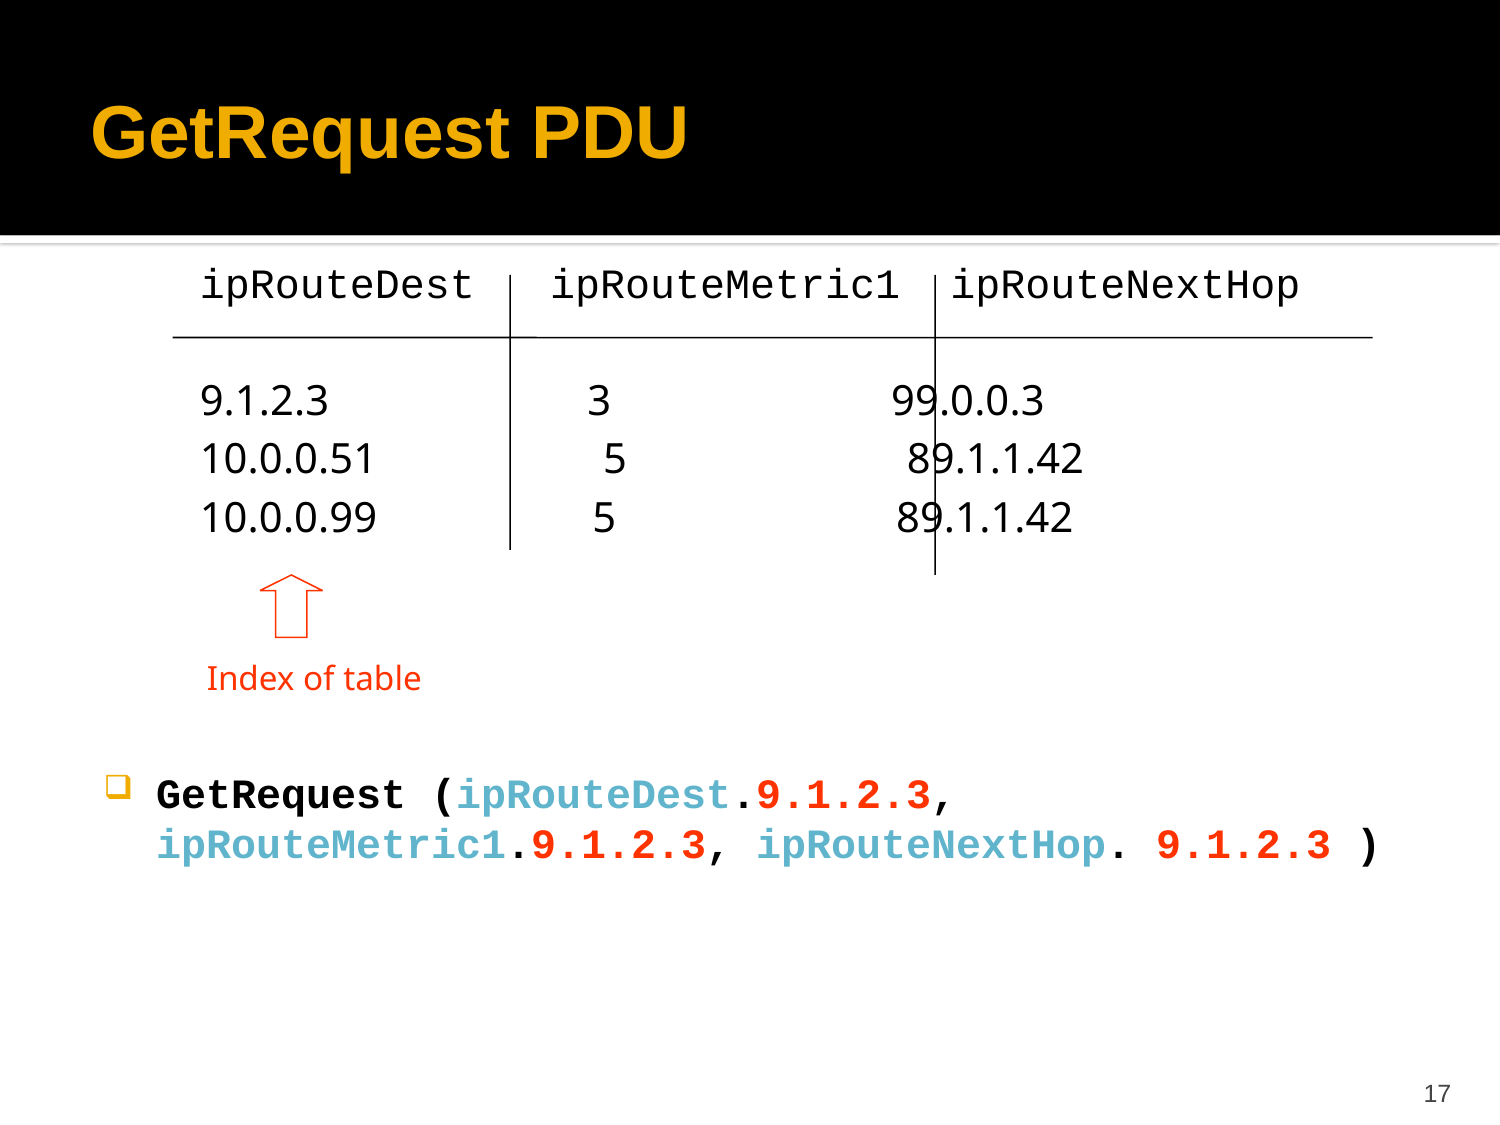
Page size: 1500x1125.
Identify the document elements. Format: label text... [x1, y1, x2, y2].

slide_number 17 [1345, 1062, 1467, 1108]
text_box Index of table [192, 649, 438, 705]
text_box [260, 574, 323, 638]
list GetRequest (ipRouteDest.9.1.2.3, ipRouteMetric1.9.1.2.3, ipRouteNextHop. 9.1.2.3 ) [75, 751, 1425, 1050]
text_box ipRouteDest ipRouteMetric1 ipRouteNextHop 9.1.2.3 3 99.0.0.3 10.0.0.51 5 89.1.1.42 10.0.0.99 5 89.1.1.42 [185, 249, 1386, 625]
title GetRequest PDU [75, 25, 1425, 231]
